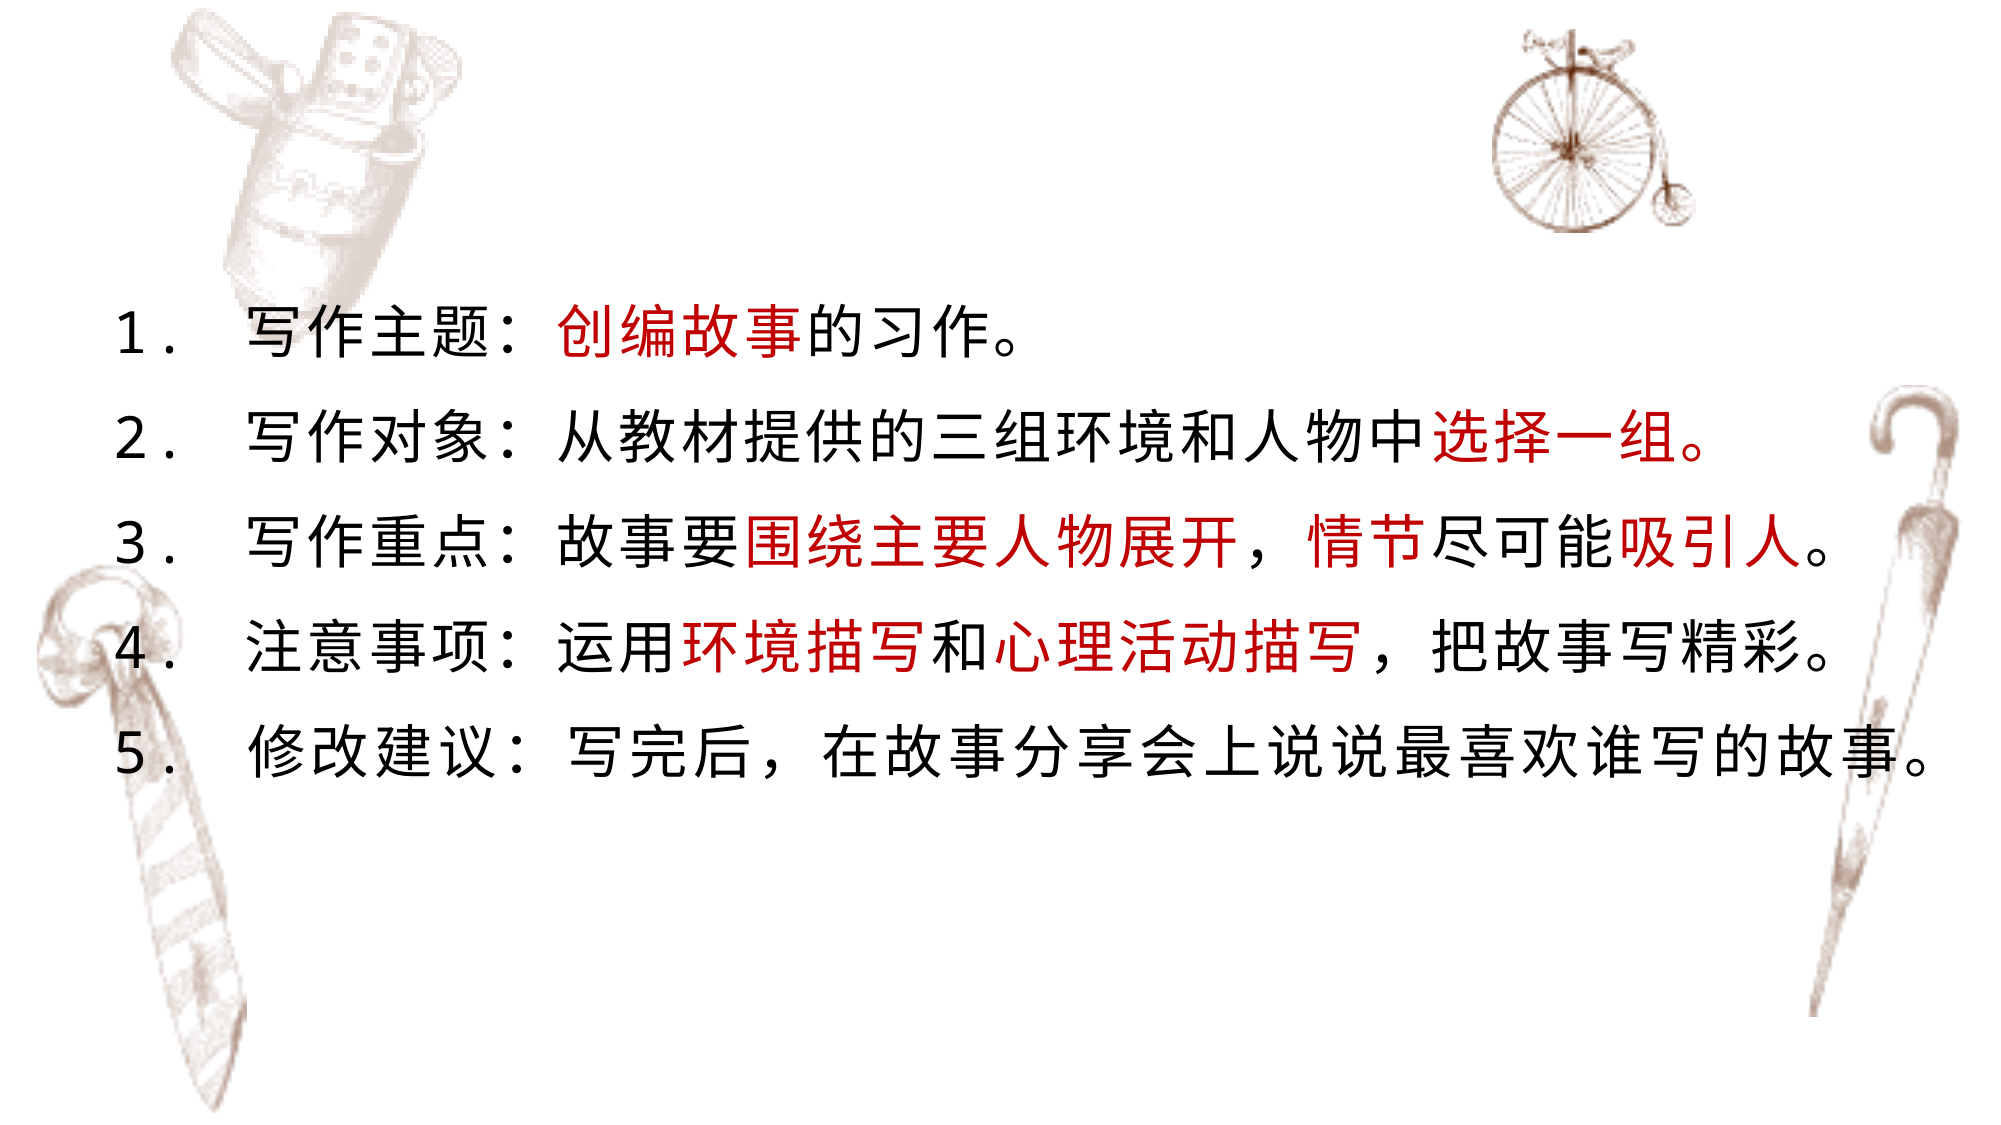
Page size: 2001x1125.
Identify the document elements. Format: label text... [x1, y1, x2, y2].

picture [1492, 29, 1696, 233]
picture [171, 8, 462, 252]
text_box 1. 写作主题：创编故事的习作。 2. 写作对象：从教材提供的三组环境和人物中选择一组。 3. 写作重点：故事要围绕主要人物展开，情节尽可能吸引人。 4. 注意事项：运用环境描写和心理活动描写，把故事写精彩。 5. 修改建议：写完后，在故事分享会上说说最喜欢谁写的故事。 [98, 252, 1920, 793]
picture [37, 563, 247, 1117]
picture [1808, 385, 1963, 1017]
